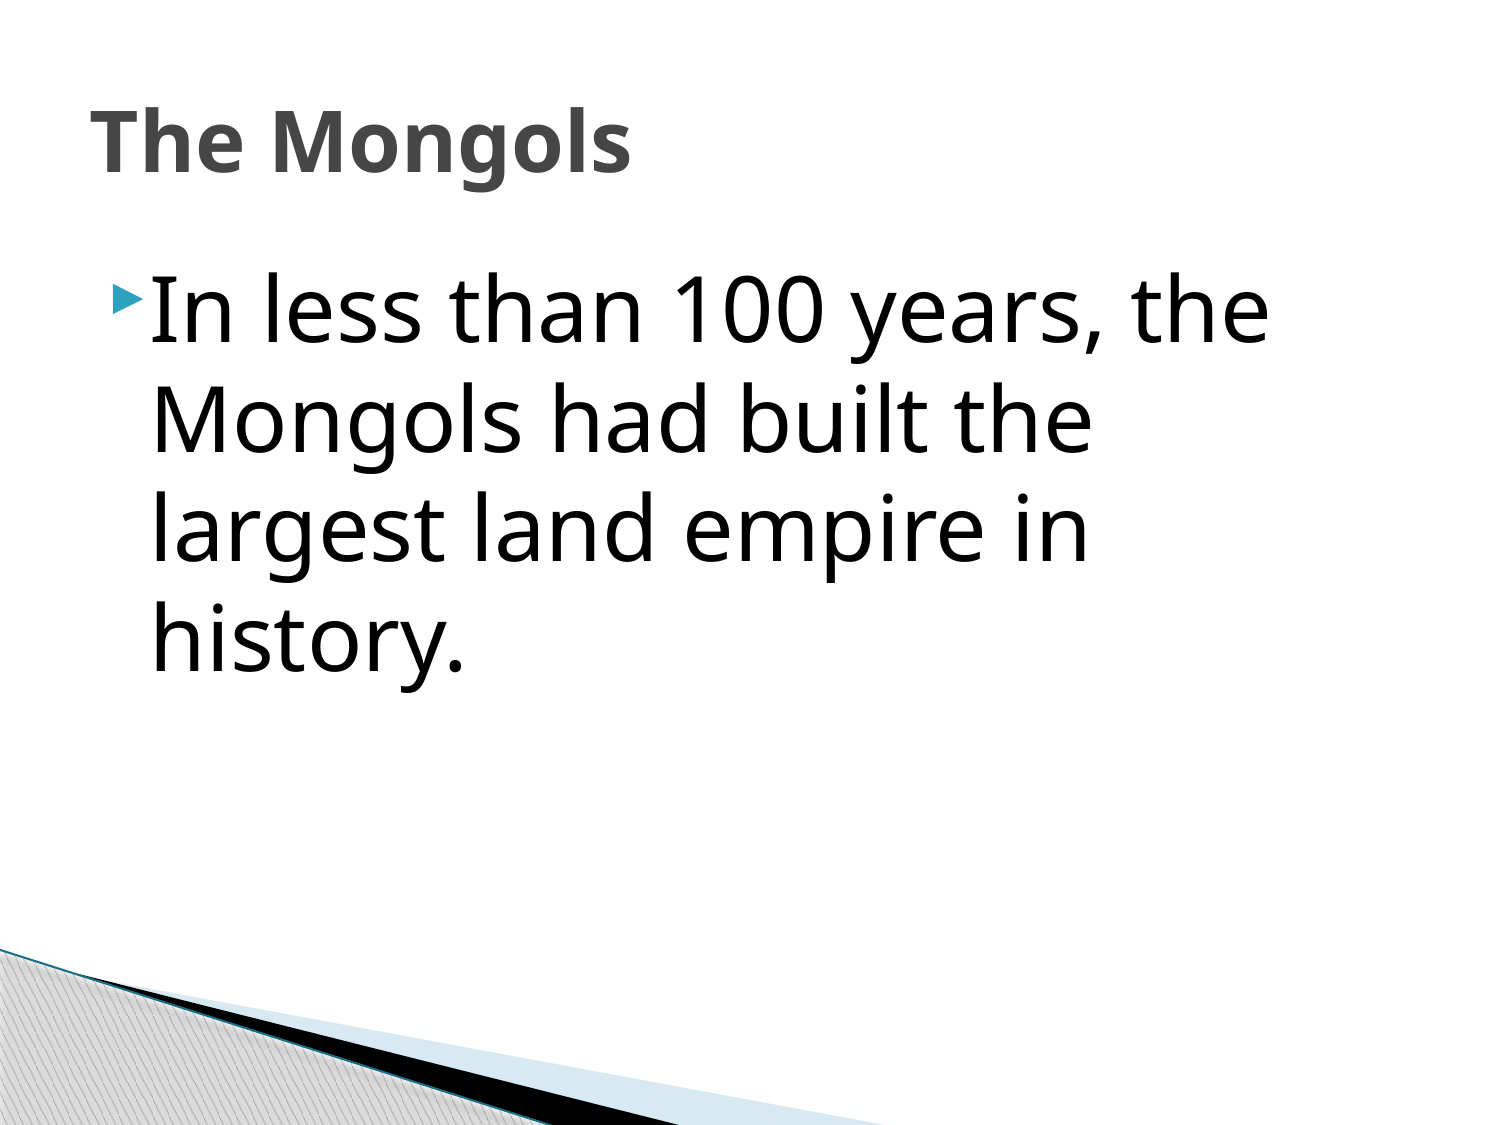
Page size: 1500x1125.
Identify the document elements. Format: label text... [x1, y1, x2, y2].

list In less than 100 years, the Mongols had built the largest land empire in history. [75, 243, 1425, 986]
title The Mongols [75, 45, 1425, 233]
